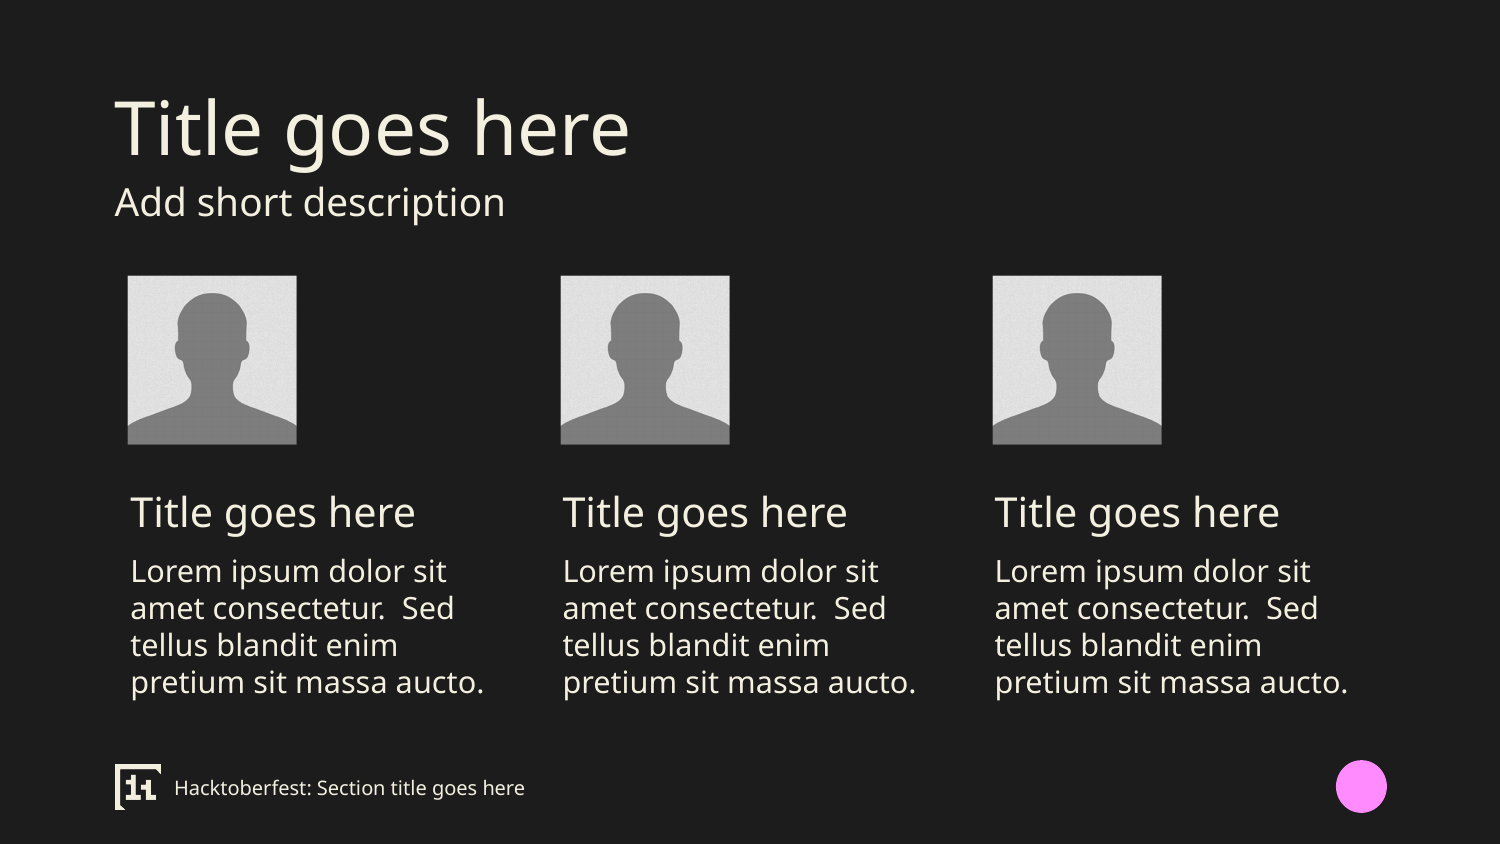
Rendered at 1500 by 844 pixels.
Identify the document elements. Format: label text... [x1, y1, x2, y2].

text_box Title goes here [130, 483, 506, 537]
picture [559, 275, 730, 446]
text_box Lorem ipsum dolor sit amet consectetur. Sed tellus blandit enim pretium sit massa aucto. [130, 548, 506, 700]
text_box Lorem ipsum dolor sit amet consectetur. Sed tellus blandit enim pretium sit massa aucto. [994, 548, 1370, 700]
text_box Title goes here [994, 483, 1370, 537]
picture [127, 275, 298, 446]
text_box Lorem ipsum dolor sit amet consectetur. Sed tellus blandit enim pretium sit massa aucto. [562, 548, 938, 700]
text_box Title goes here [114, 76, 1357, 170]
text_box Add short description [114, 176, 1357, 225]
slide_number [1336, 526, 1387, 844]
text_box Title goes here [562, 483, 938, 537]
title Hacktoberfest: Section title goes here [173, 772, 1336, 801]
picture [114, 764, 161, 811]
picture [991, 275, 1162, 446]
